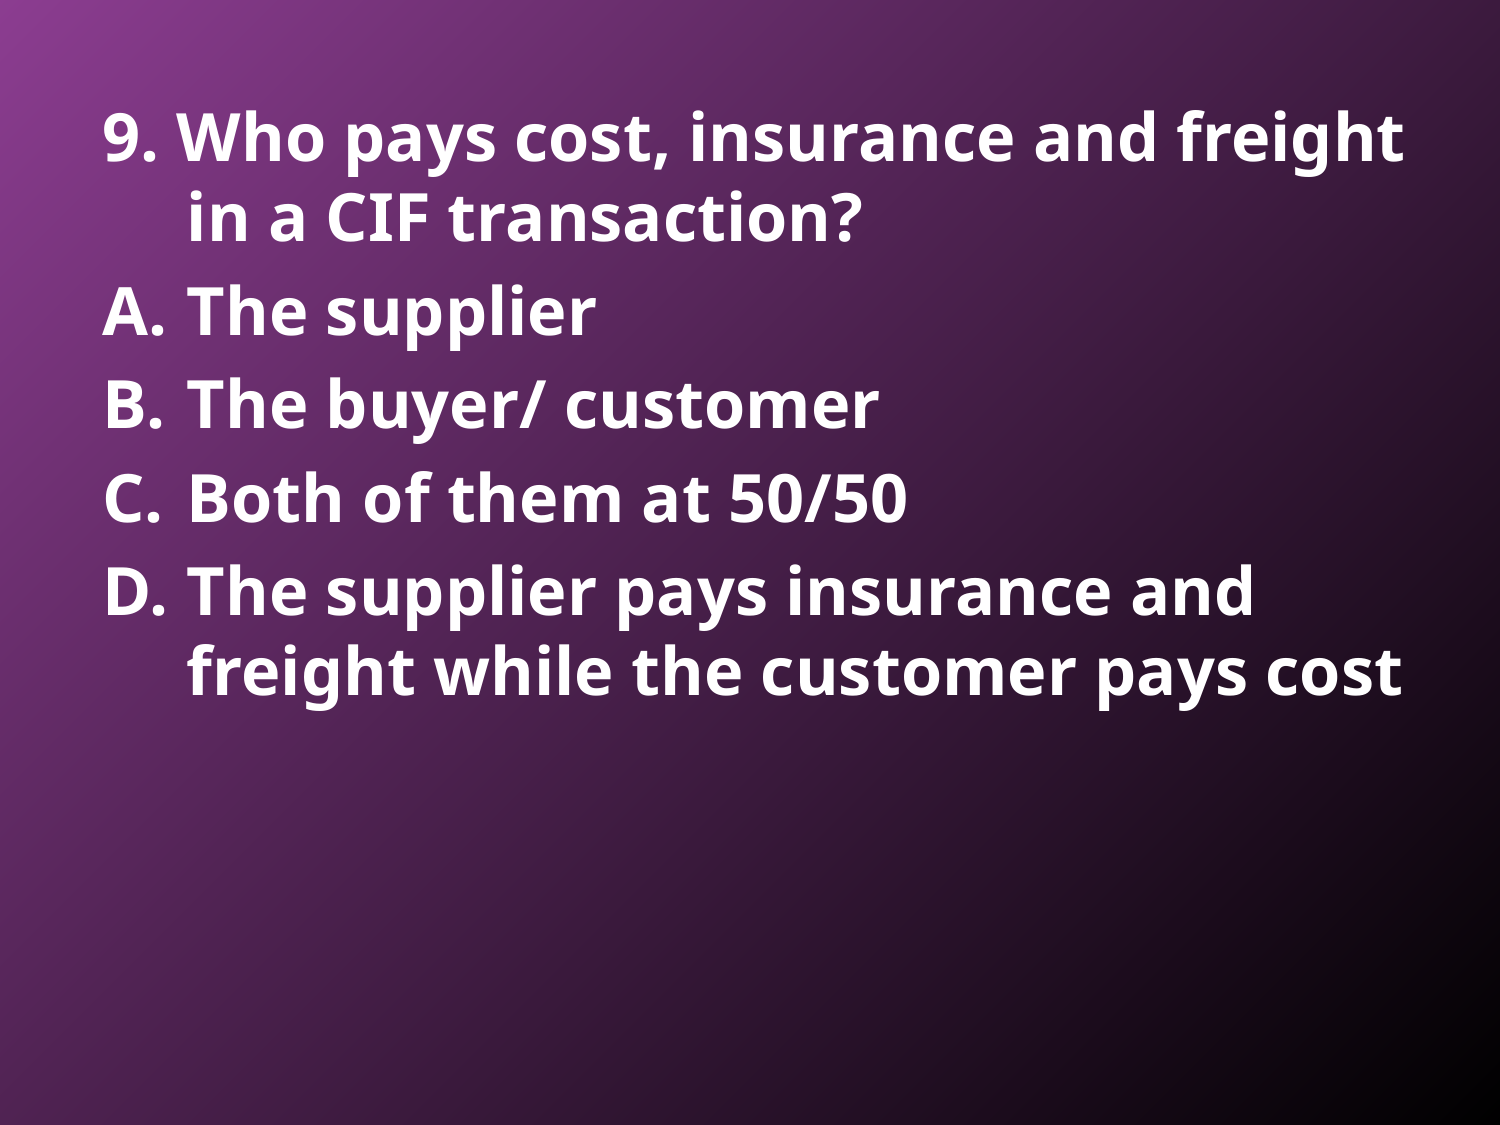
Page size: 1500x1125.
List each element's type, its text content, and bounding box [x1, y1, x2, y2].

subtitle 9. Who pays cost, insurance and freight in a CIF transaction? The supplier The buyer/ customer Both of them at 50/50 The supplier pays insurance and freight while the customer pays cost [87, 87, 1463, 1063]
